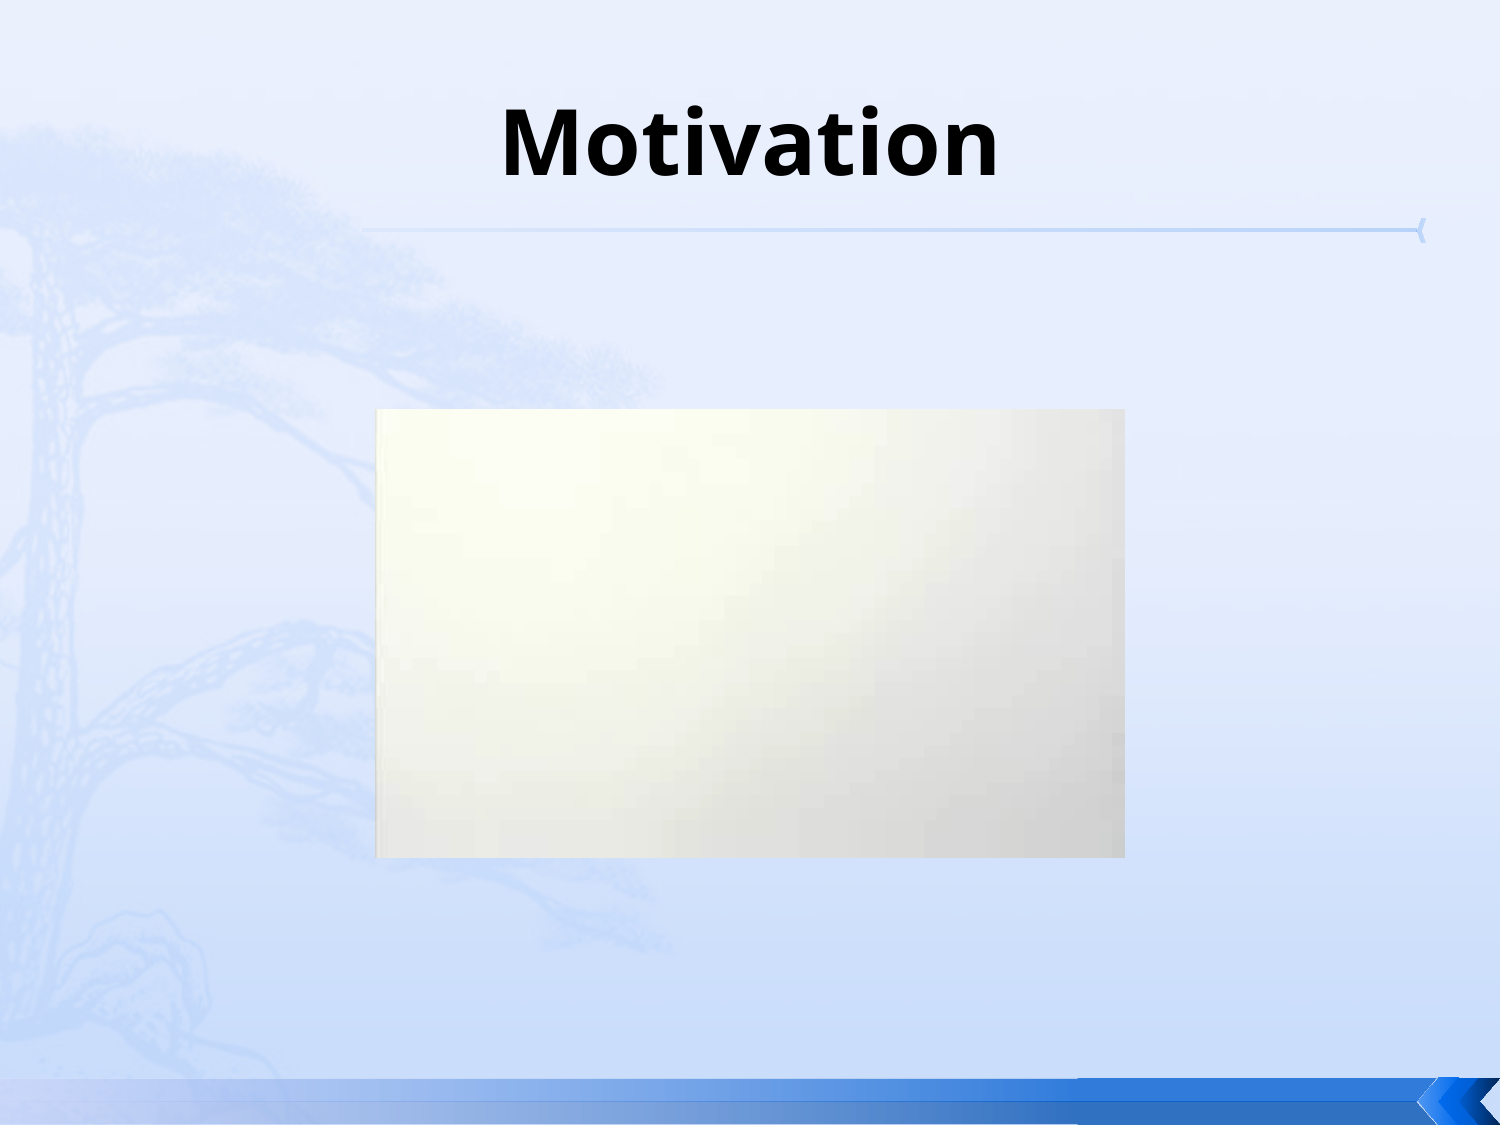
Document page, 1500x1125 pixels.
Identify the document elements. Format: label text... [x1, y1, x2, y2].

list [374, 408, 1126, 860]
title Motivation [75, 45, 1425, 233]
